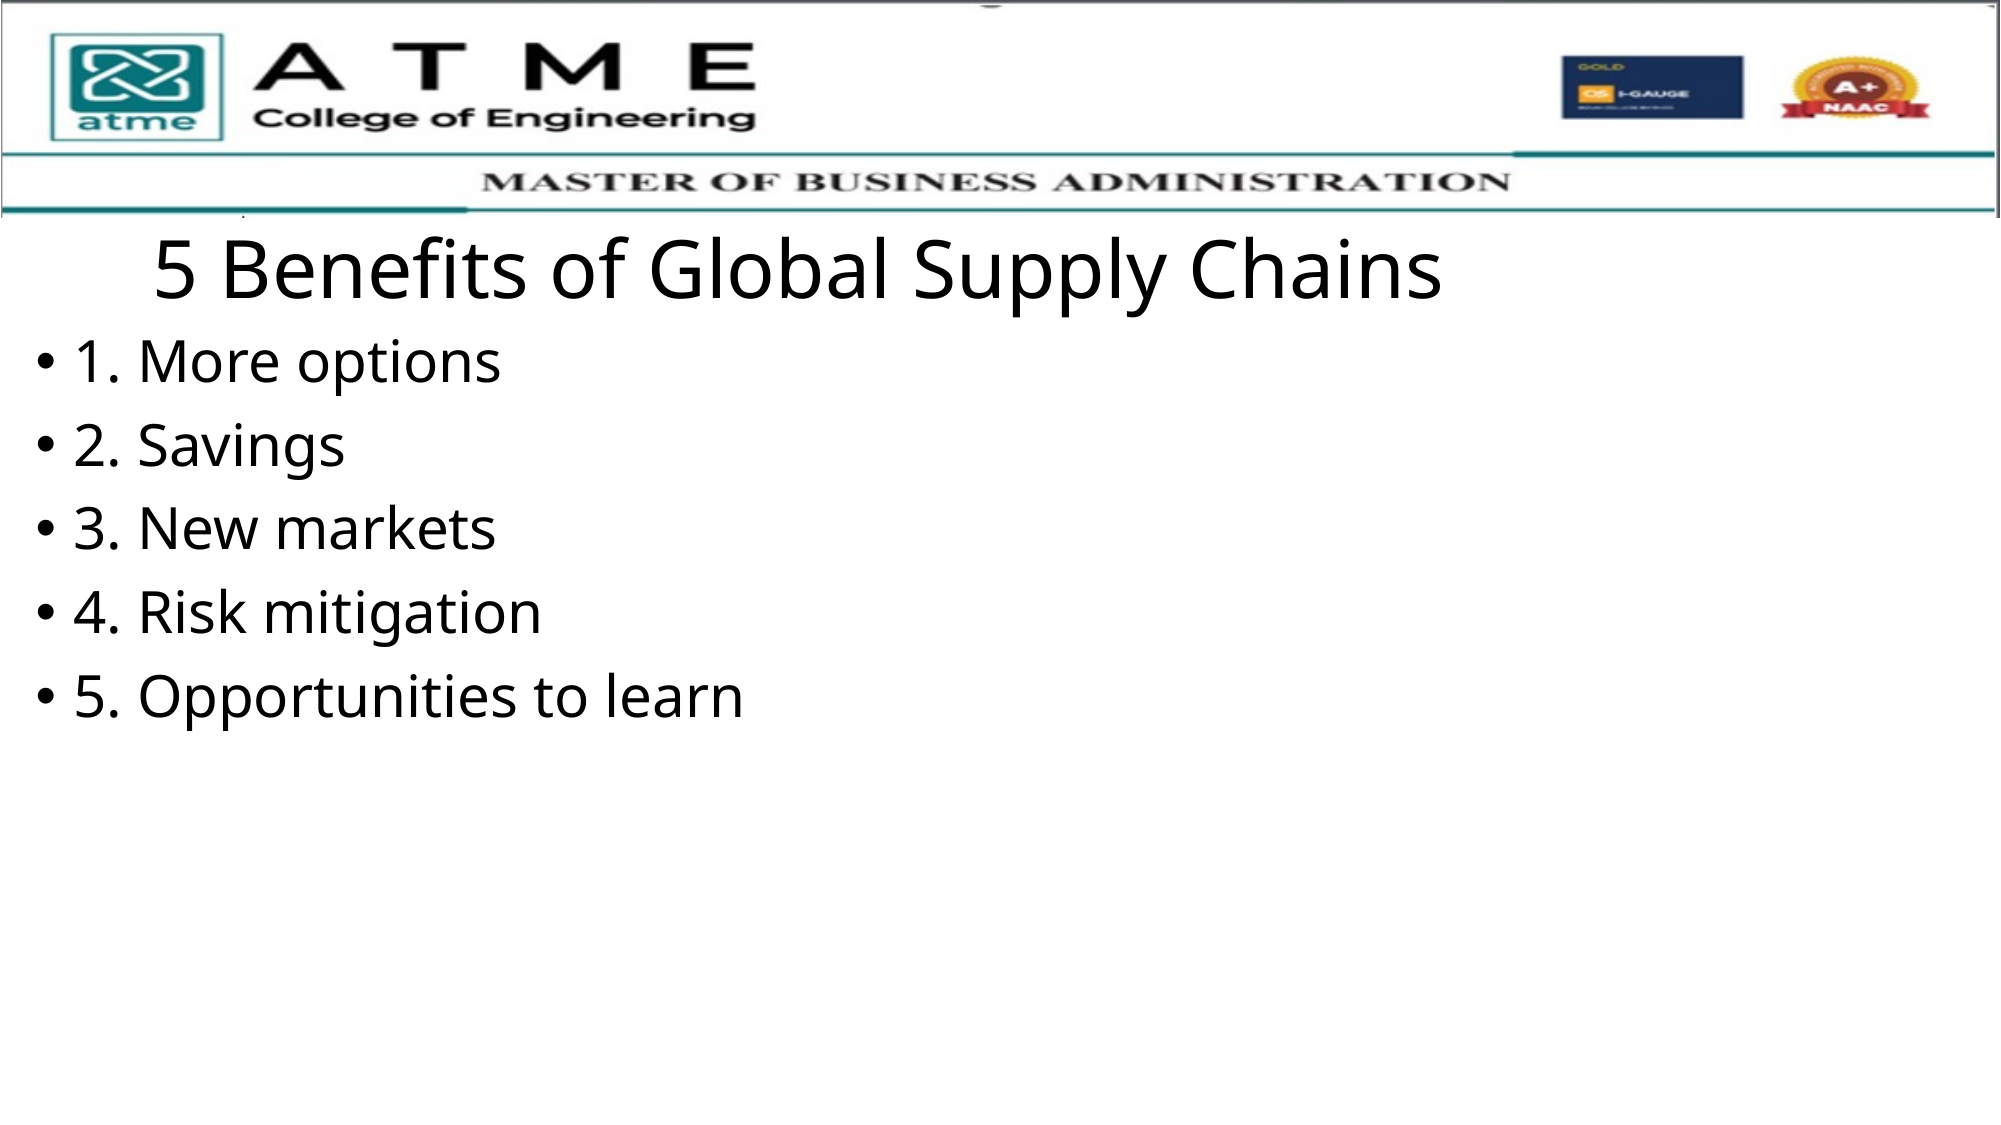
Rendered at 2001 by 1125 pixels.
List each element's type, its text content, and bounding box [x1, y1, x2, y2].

list 1. More options 2. Savings 3. New markets 4. Risk mitigation 5. Opportunities to learn [20, 324, 1977, 1107]
title 5 Benefits of Global Supply Chains [137, 221, 1863, 324]
picture [1, 0, 2000, 218]
